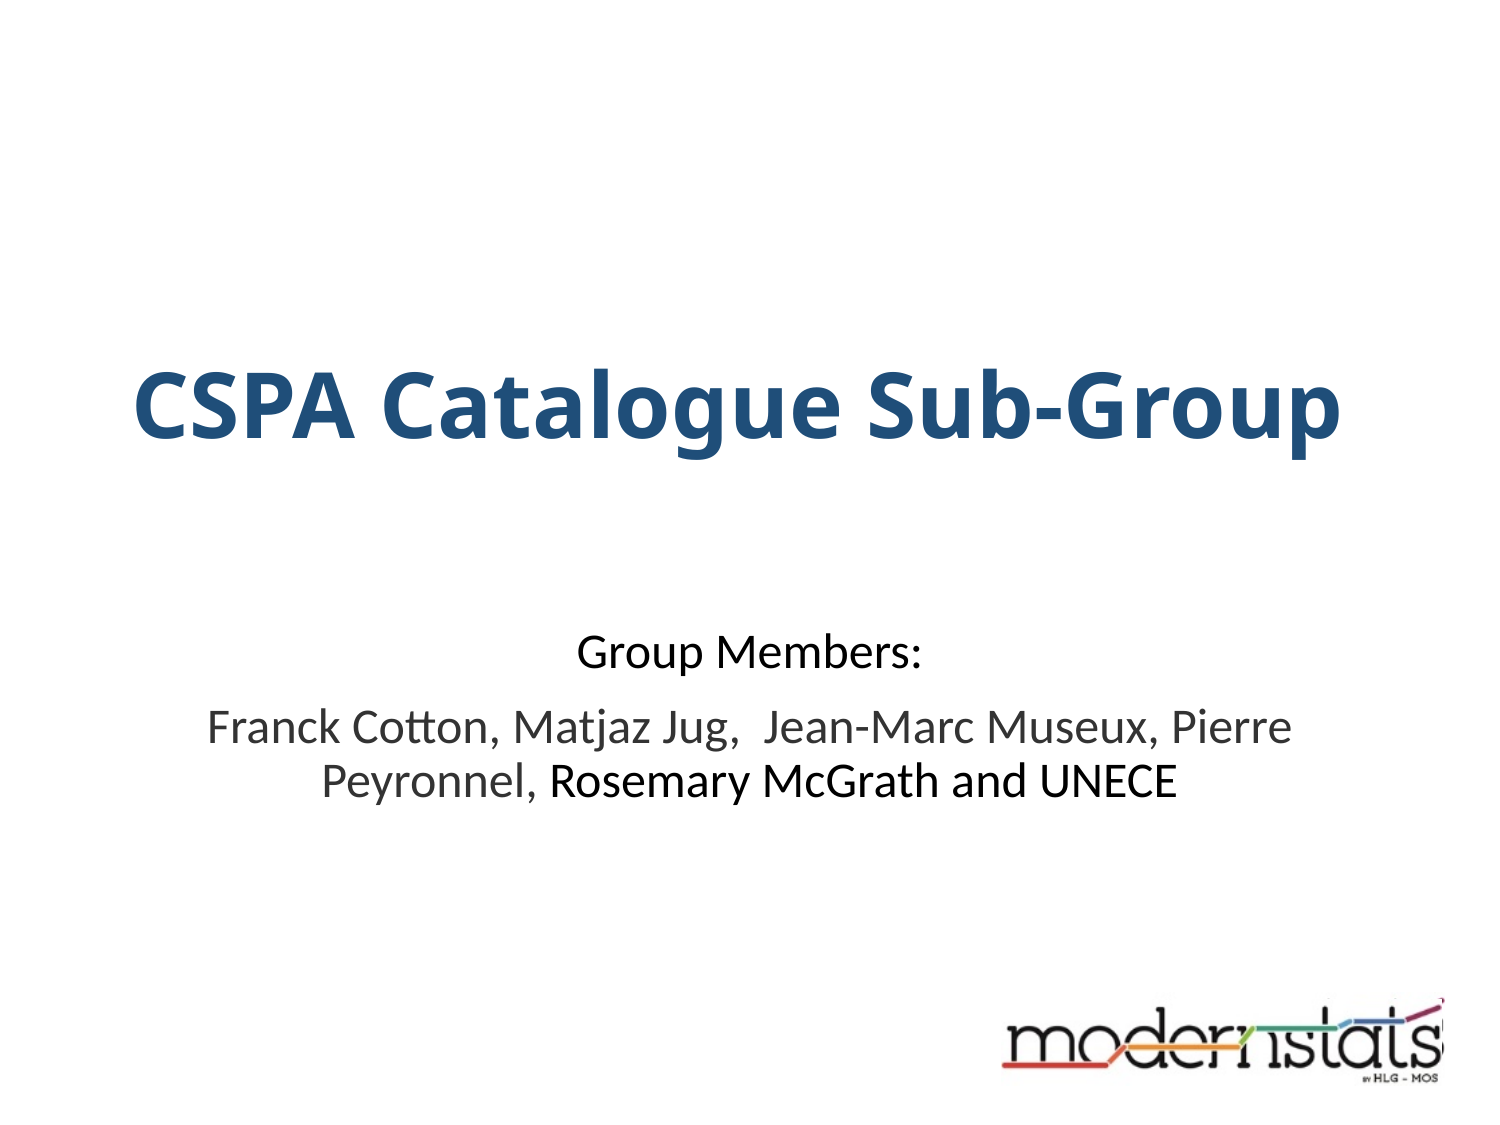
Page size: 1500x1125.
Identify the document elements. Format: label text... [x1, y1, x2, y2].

subtitle Group Members: Franck Cotton, Matjaz Jug, Jean-Marc Museux, Pierre Peyronnel, Rosemary McGrath and UNECE [187, 618, 1313, 890]
picture [1001, 992, 1445, 1086]
title CSPA Catalogue Sub-Group [112, 184, 1388, 576]
